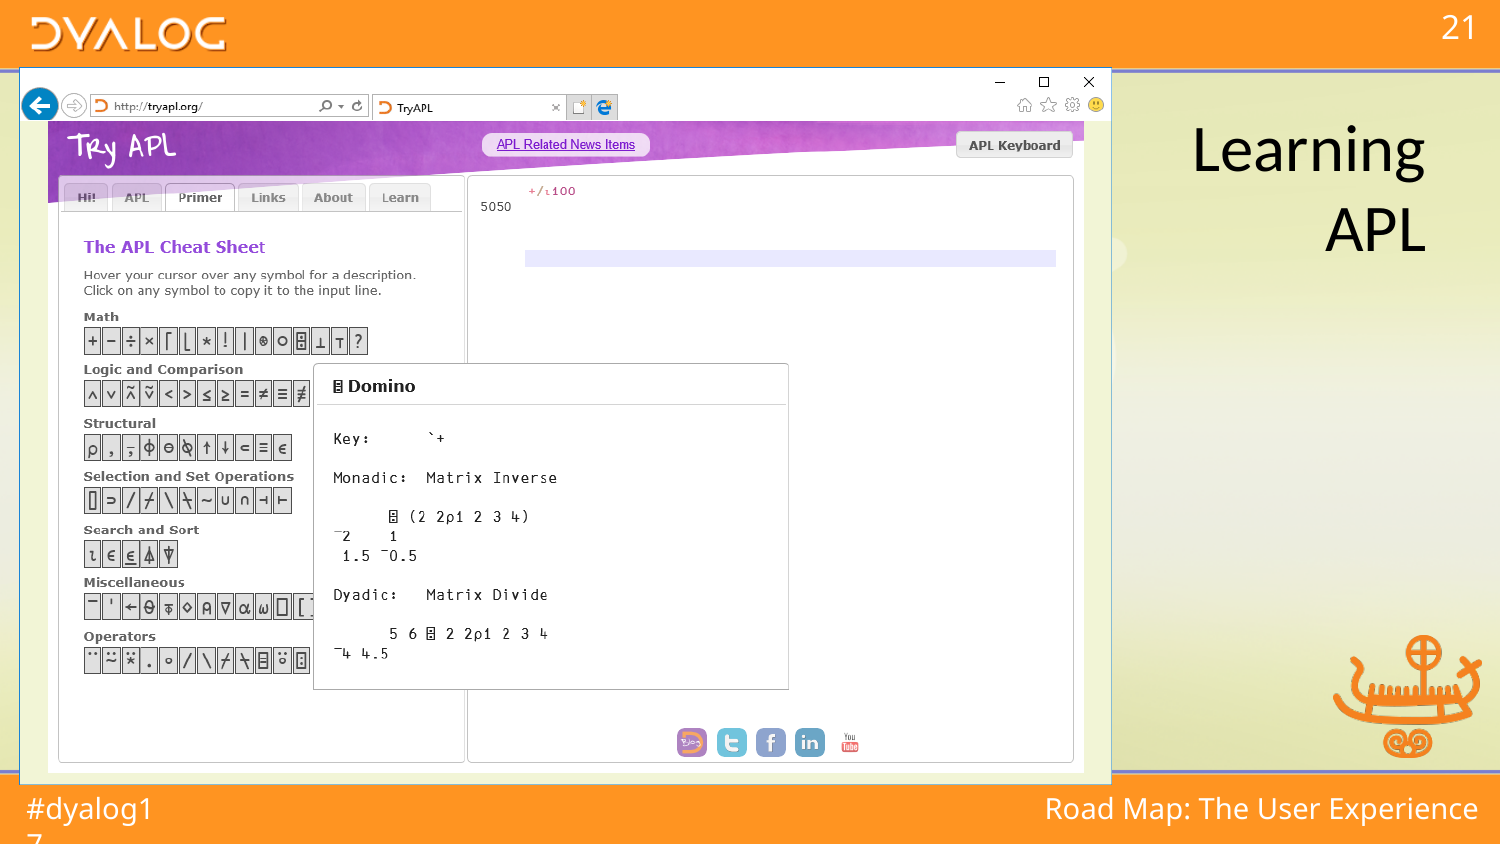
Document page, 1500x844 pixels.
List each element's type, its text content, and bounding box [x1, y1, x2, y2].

text_box Learning APL [1177, 96, 1441, 272]
picture [0, 0, 1500, 844]
